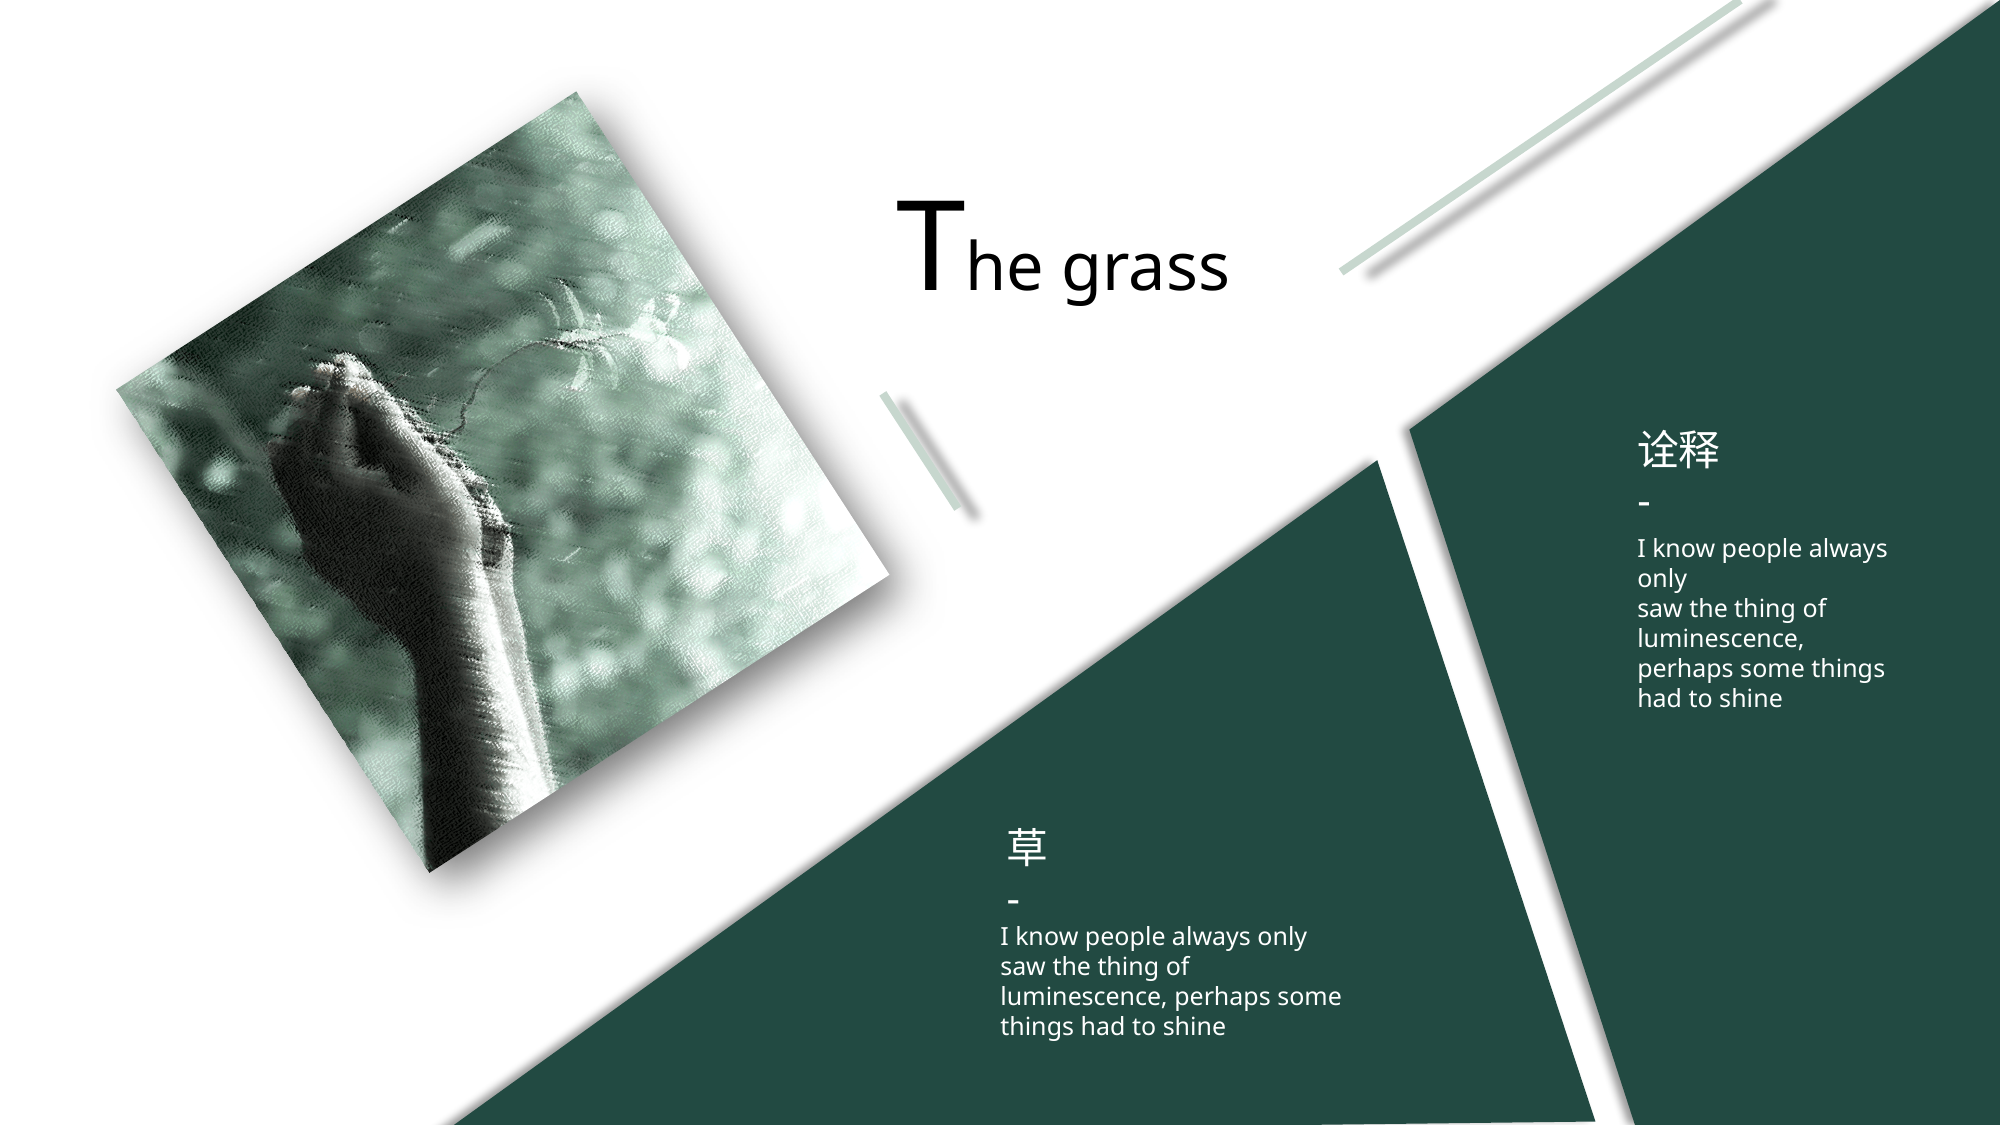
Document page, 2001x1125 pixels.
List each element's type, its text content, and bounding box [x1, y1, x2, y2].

text_box 诠释 - [1622, 416, 1787, 524]
text_box [1408, 0, 2000, 1125]
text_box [882, 393, 958, 509]
text_box I know people always only saw the thing of luminescence, perhaps some things had to shine [1622, 524, 1909, 720]
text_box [1340, 0, 1741, 273]
picture [116, 91, 890, 873]
text_box [452, 458, 1597, 1125]
text_box The grass [881, 157, 1246, 323]
text_box I know people always only saw the thing of luminescence, perhaps some things had to shine [985, 913, 1376, 1048]
text_box 草 - [991, 814, 1157, 913]
